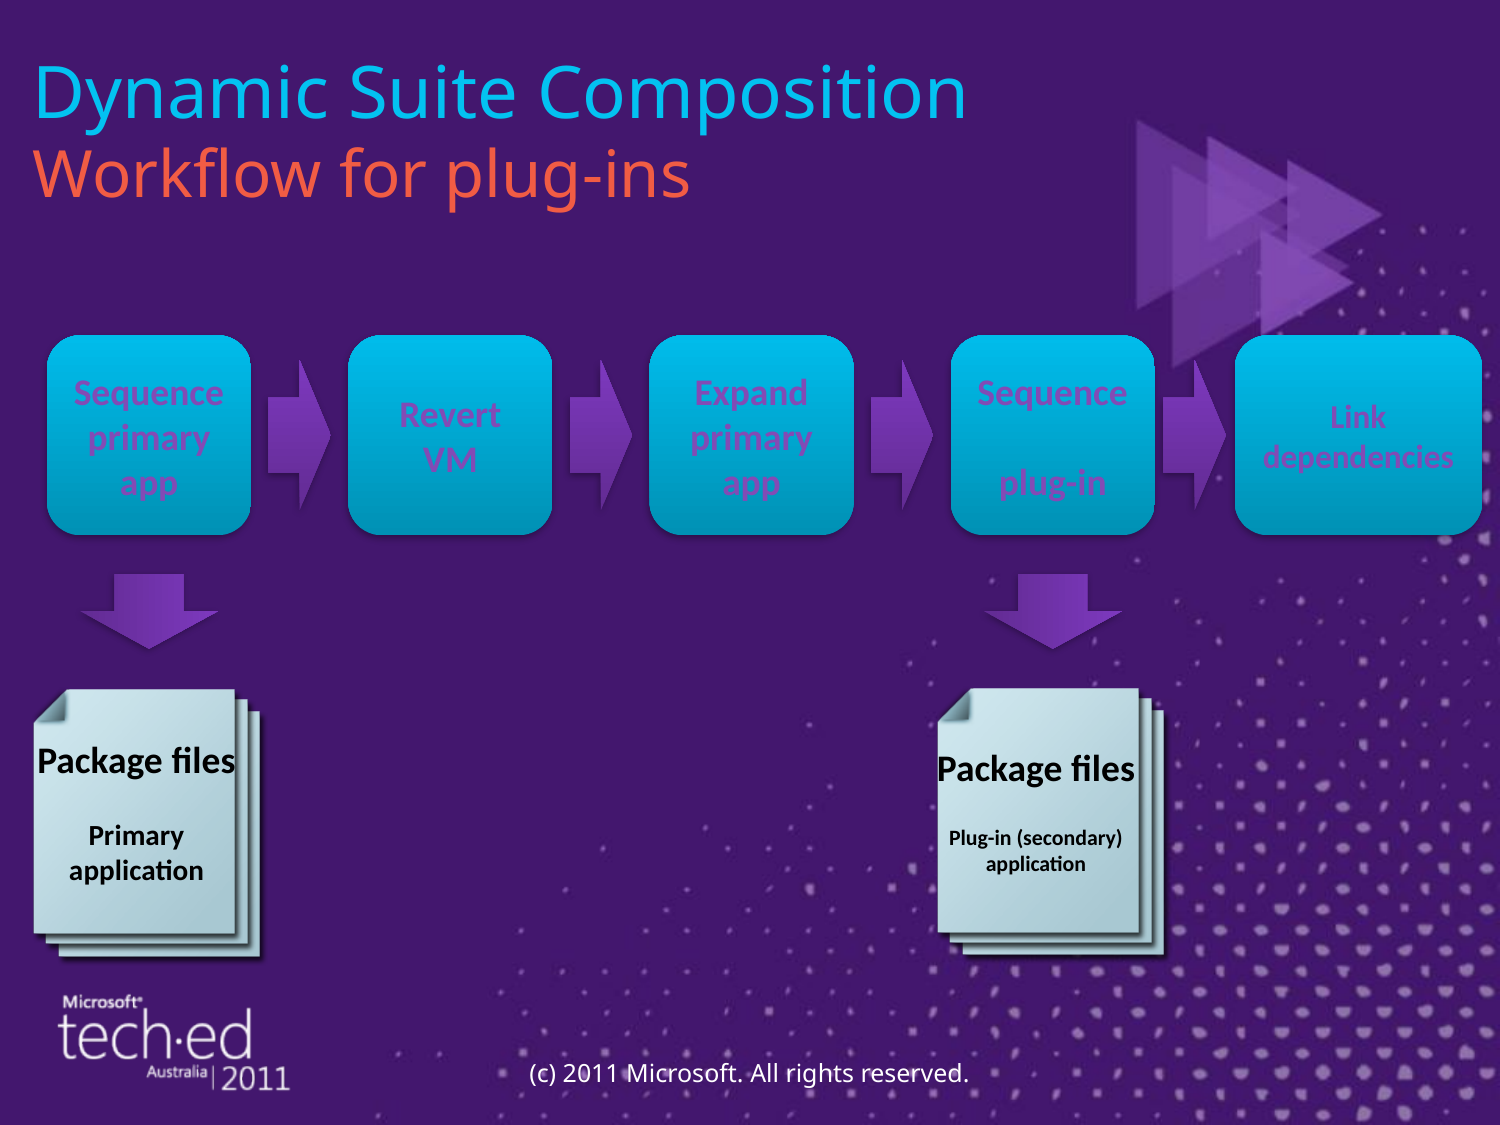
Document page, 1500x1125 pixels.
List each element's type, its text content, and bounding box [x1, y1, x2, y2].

text_box [80, 573, 218, 649]
text_box Link dependencies [1234, 335, 1483, 536]
text_box [268, 360, 331, 511]
text_box [870, 360, 934, 511]
text_box Sequence plug-in [950, 335, 1155, 536]
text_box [933, 684, 1172, 965]
picture [0, 0, 1500, 1125]
text_box Revert VM [348, 335, 553, 536]
title Dynamic Suite Composition Workflow for plug-ins [17, 37, 1500, 220]
footer (c) 2011 Microsoft. All rights reserved. [512, 1042, 988, 1103]
text_box Expand primary app [649, 335, 854, 536]
text_box [984, 573, 1122, 649]
text_box Sequence primary app [46, 335, 252, 536]
text_box [569, 360, 633, 511]
text_box [1163, 360, 1226, 511]
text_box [29, 685, 268, 966]
